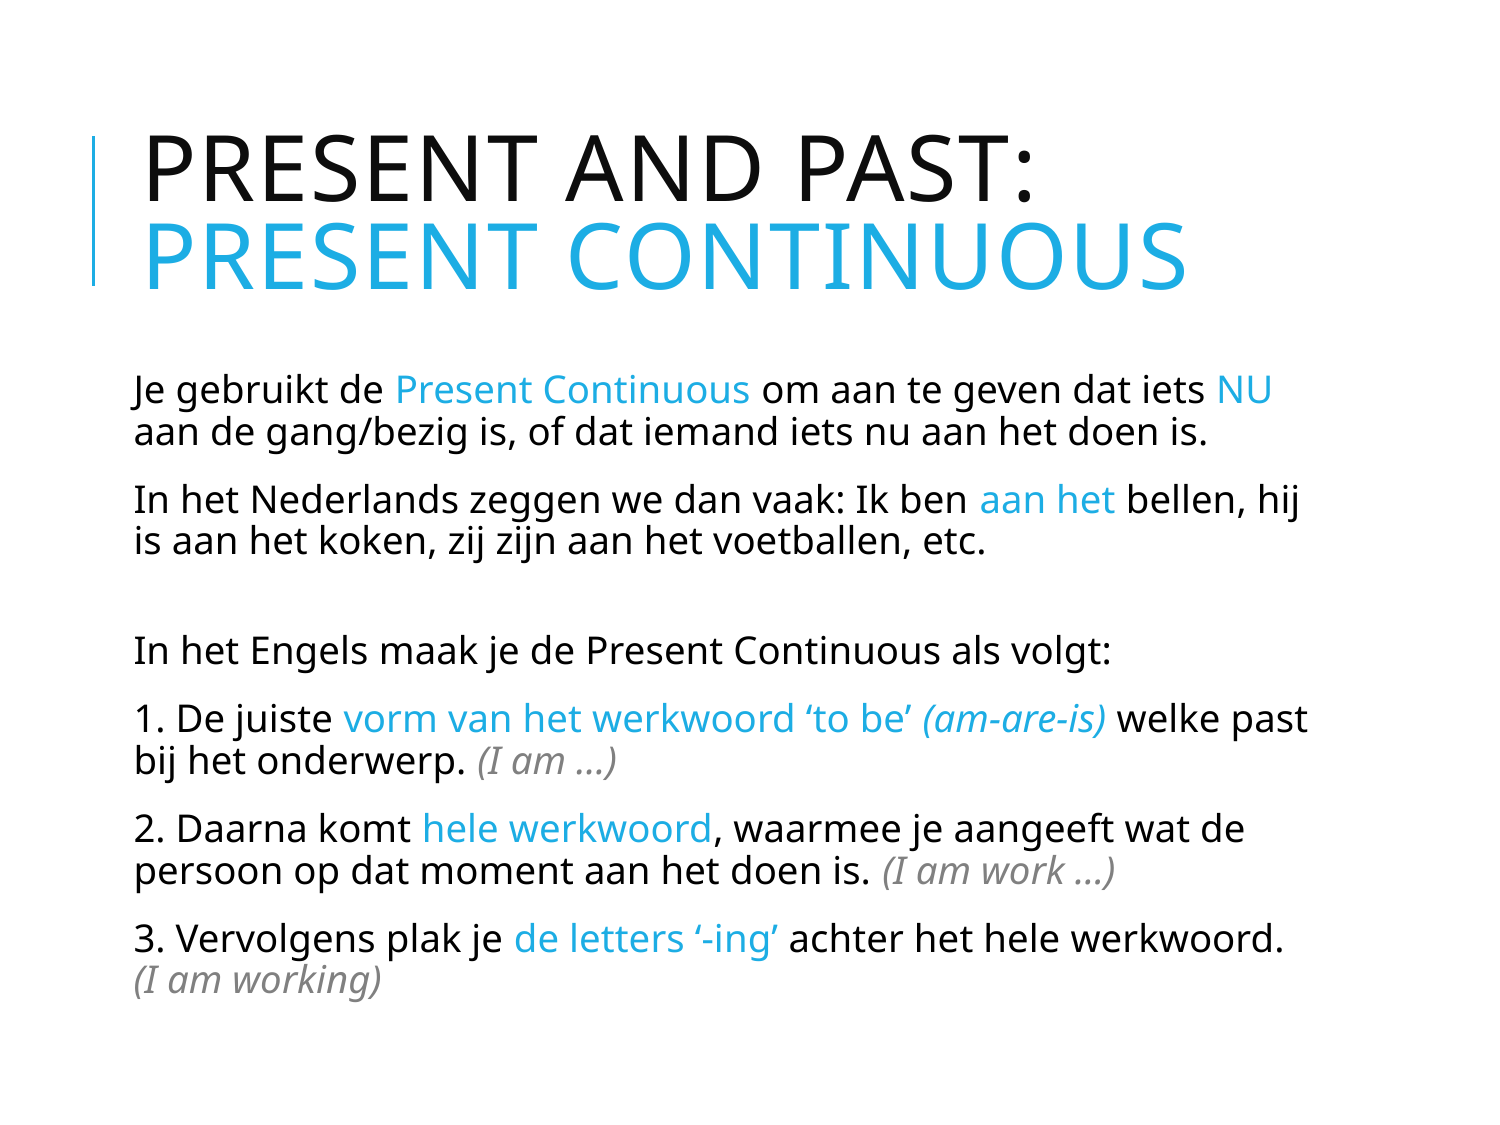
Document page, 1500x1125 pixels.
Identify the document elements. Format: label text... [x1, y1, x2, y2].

list Je gebruikt de Present Continuous om aan te geven dat iets NU aan de gang/bezig is, of dat iemand iets nu aan het doen is. In het Nederlands zeggen we dan vaak: Ik ben aan het bellen, hij is aan het koken, zij zijn aan het voetballen, etc. In het Engels maak je de Present Continuous als volgt: 1. De juiste vorm van het werkwoord ‘to be’ (am-are-is) welke past bij het onderwerp. (I am …) 2. Daarna komt hele werkwoord, waarmee je aangeeft wat de persoon op dat moment aan het doen is. (I am work …) 3. Vervolgens plak je de letters ‘-ing’ achter het hele werkwoord. (I am working) [126, 363, 1322, 1024]
title Present and Past: Present Continuous [126, 96, 1388, 342]
